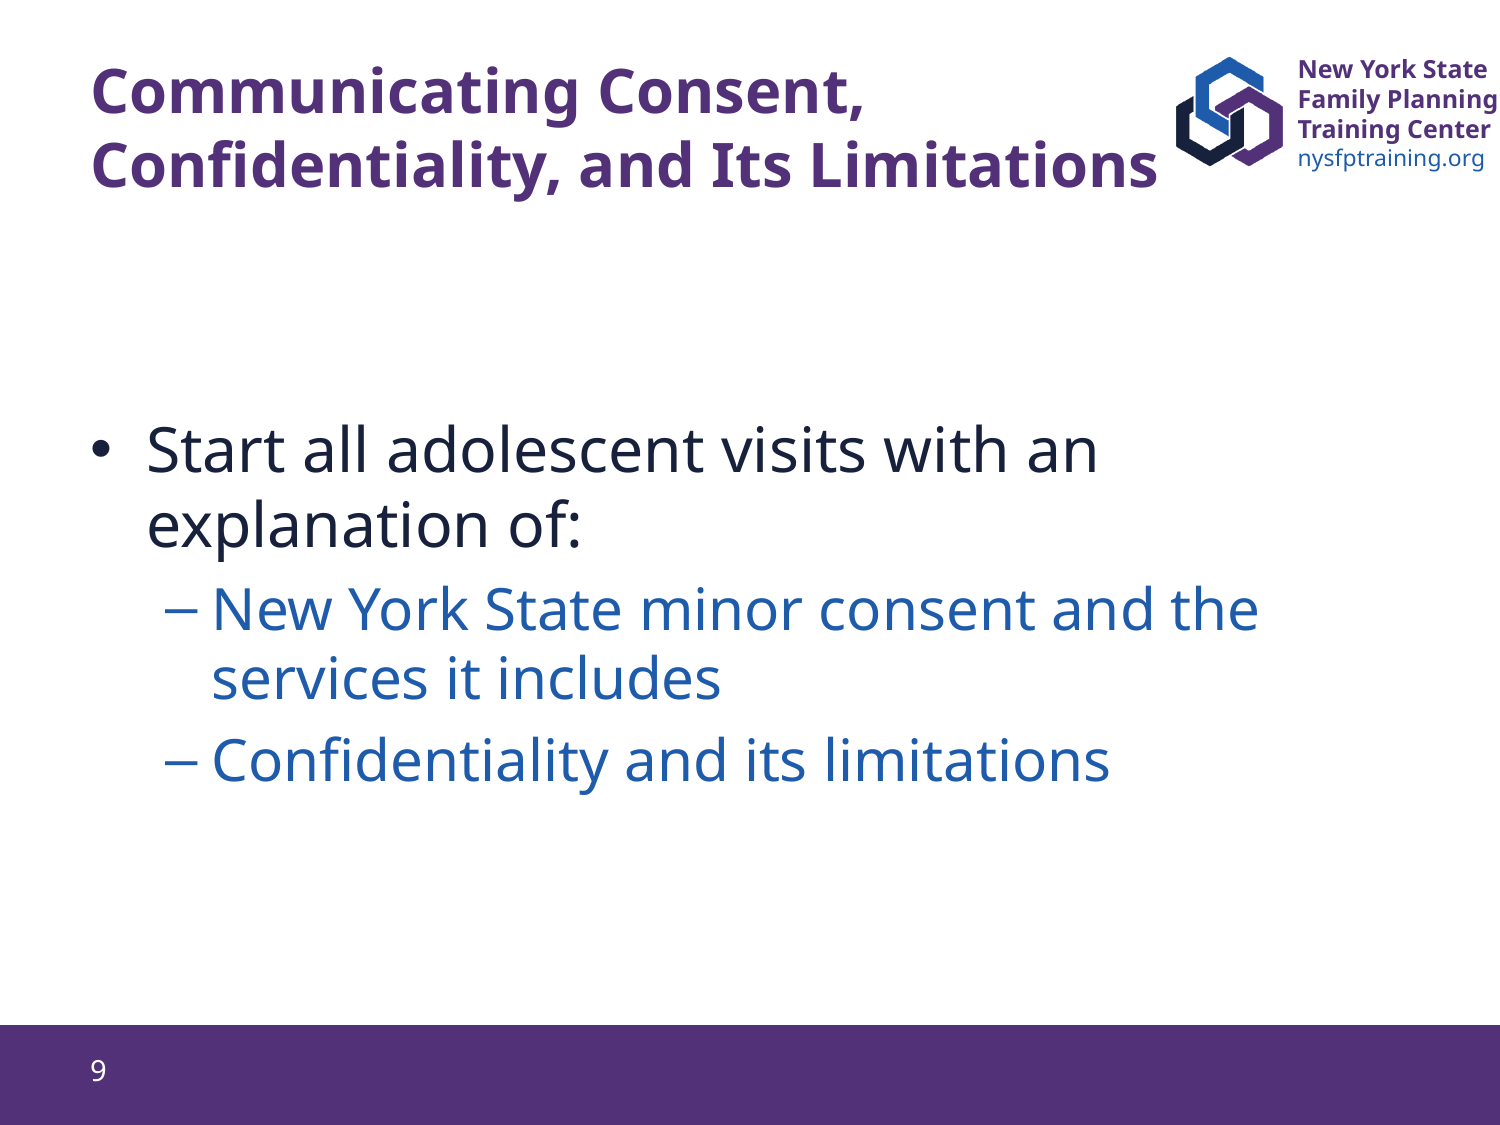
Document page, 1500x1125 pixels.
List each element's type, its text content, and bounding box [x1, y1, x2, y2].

picture [1188, 55, 1284, 168]
list Start all adolescent visits with an explanation of: New York State minor consent and the services it includes Confidentiality and its limitations [75, 402, 1425, 1103]
title Communicating Consent, Confidentiality, and Its Limitations [75, 45, 1188, 275]
slide_number 9 [75, 1042, 285, 1103]
